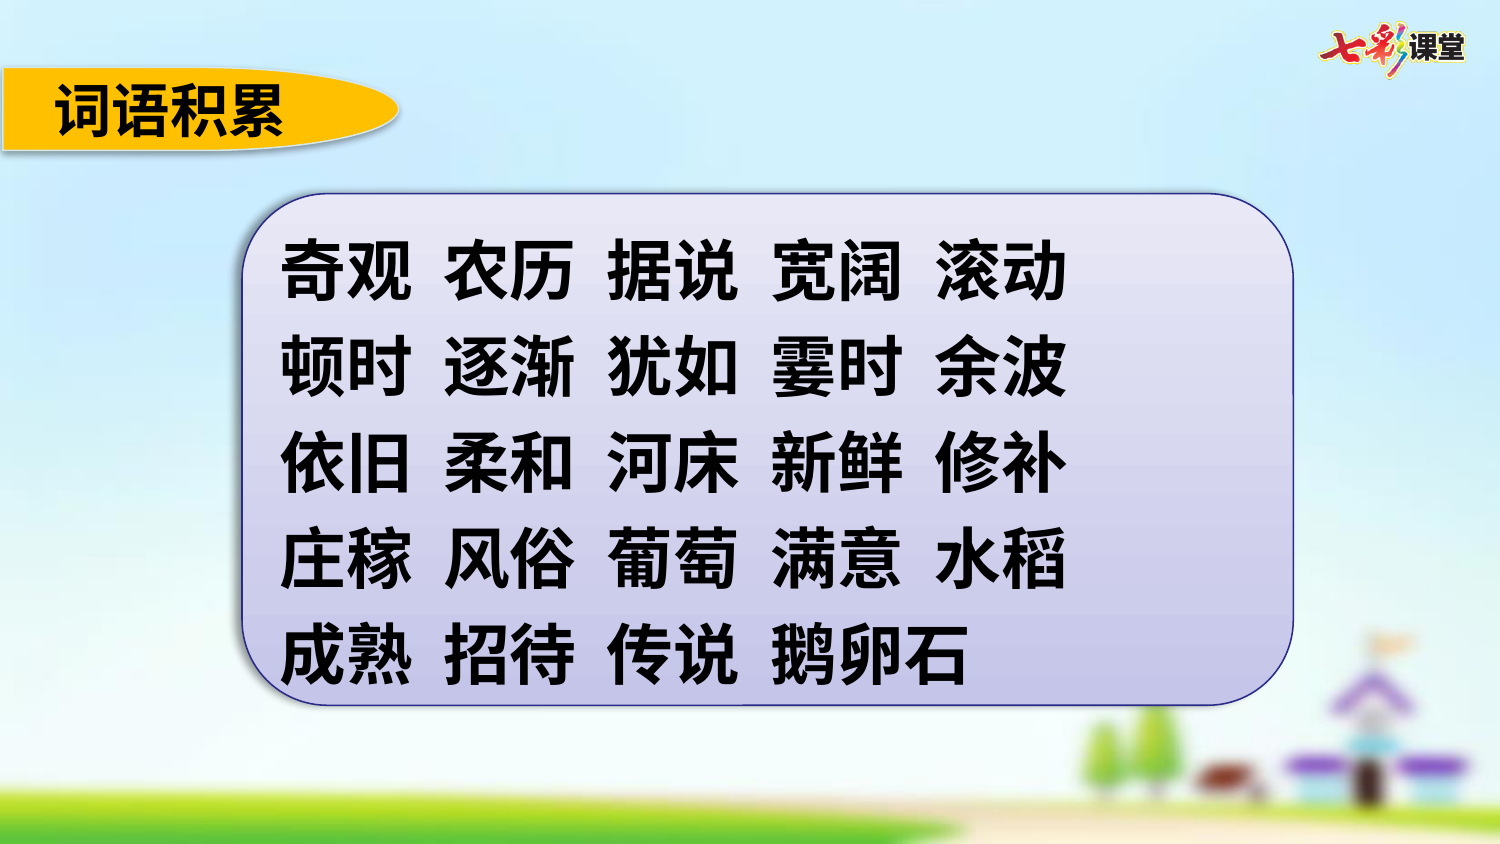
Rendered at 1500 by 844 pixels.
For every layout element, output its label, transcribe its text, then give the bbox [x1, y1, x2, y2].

text_box 奇观 农历 据说 宽阔 滚动 顿时 逐渐 犹如 霎时 余波 依旧 柔和 河床 新鲜 修补 庄稼 风俗 葡萄 满意 水稻 成熟 招待 传说 鹅卵石 [264, 205, 1282, 700]
text_box [1282, 235, 1295, 664]
text_box [283, 192, 1253, 205]
picture [0, 0, 1500, 844]
text_box [241, 220, 264, 679]
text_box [0, 67, 399, 152]
text_box [295, 700, 1240, 707]
